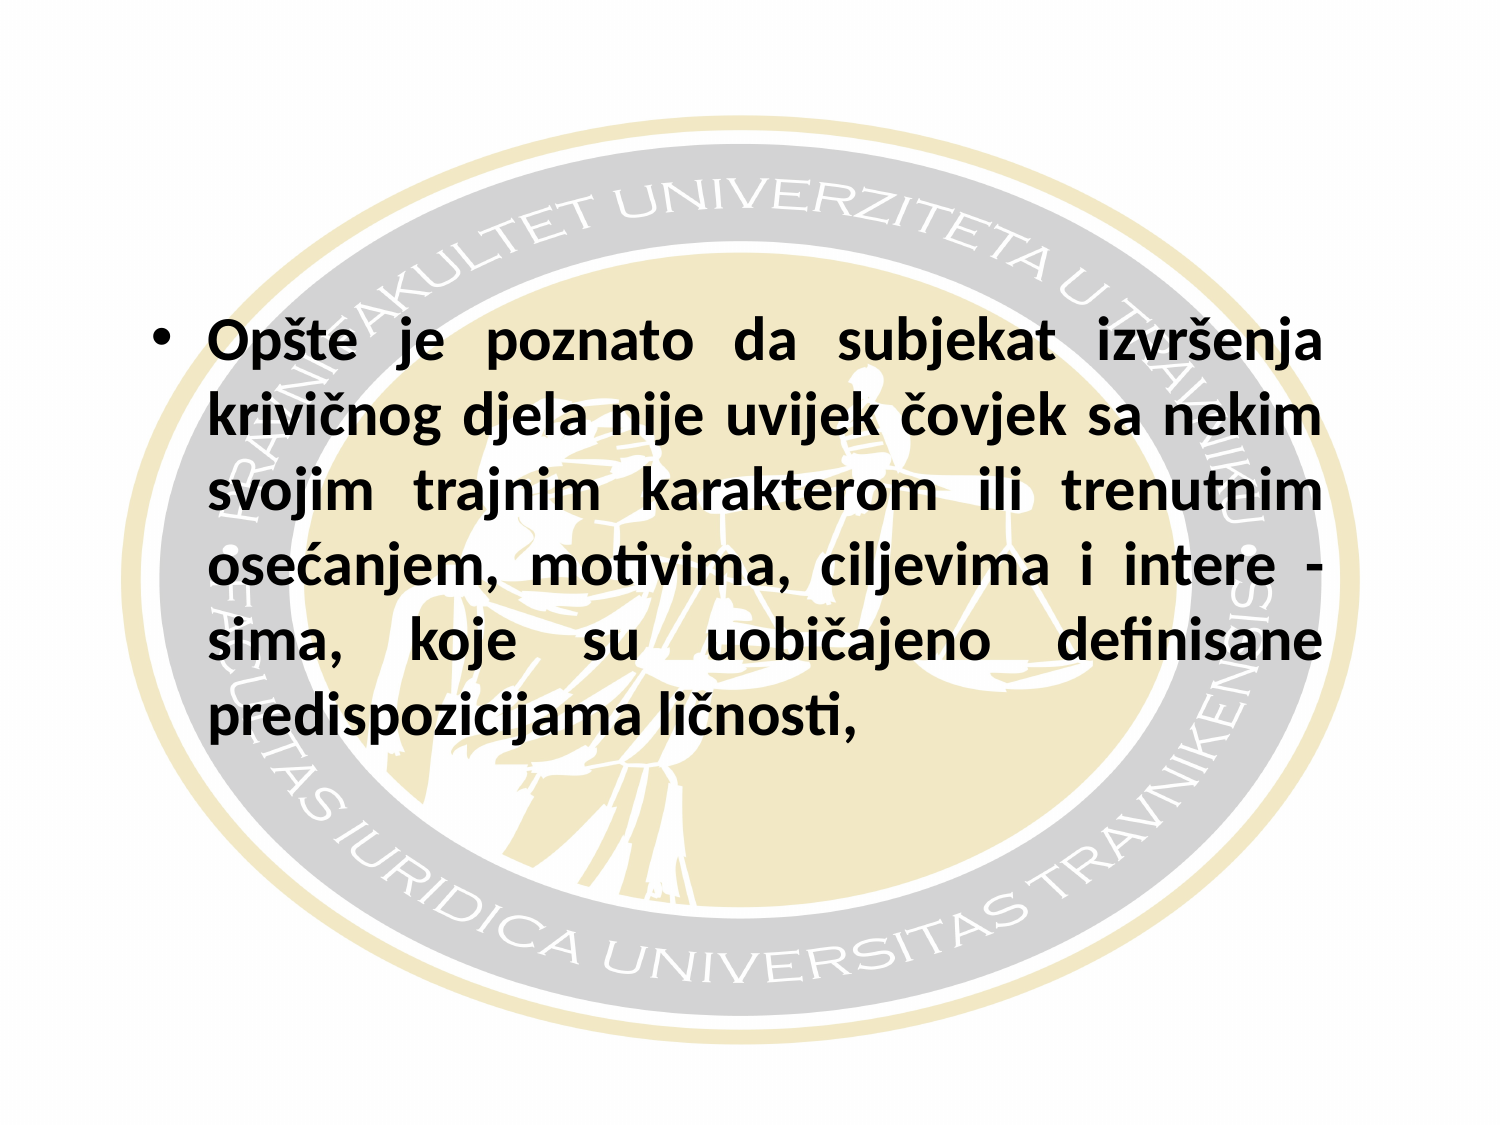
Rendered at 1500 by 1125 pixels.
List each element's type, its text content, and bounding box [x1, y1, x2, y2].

list Opšte je poznato da subjekat izvršenja krivičnog djela nije uvijek čovjek sa nekim svojim trajnim karakterom ili trenutnim osećanjem, motivima, ciljevima i intere - sima, koje su uobičajeno definisane predispozicijama ličnosti, [135, 290, 1341, 1005]
